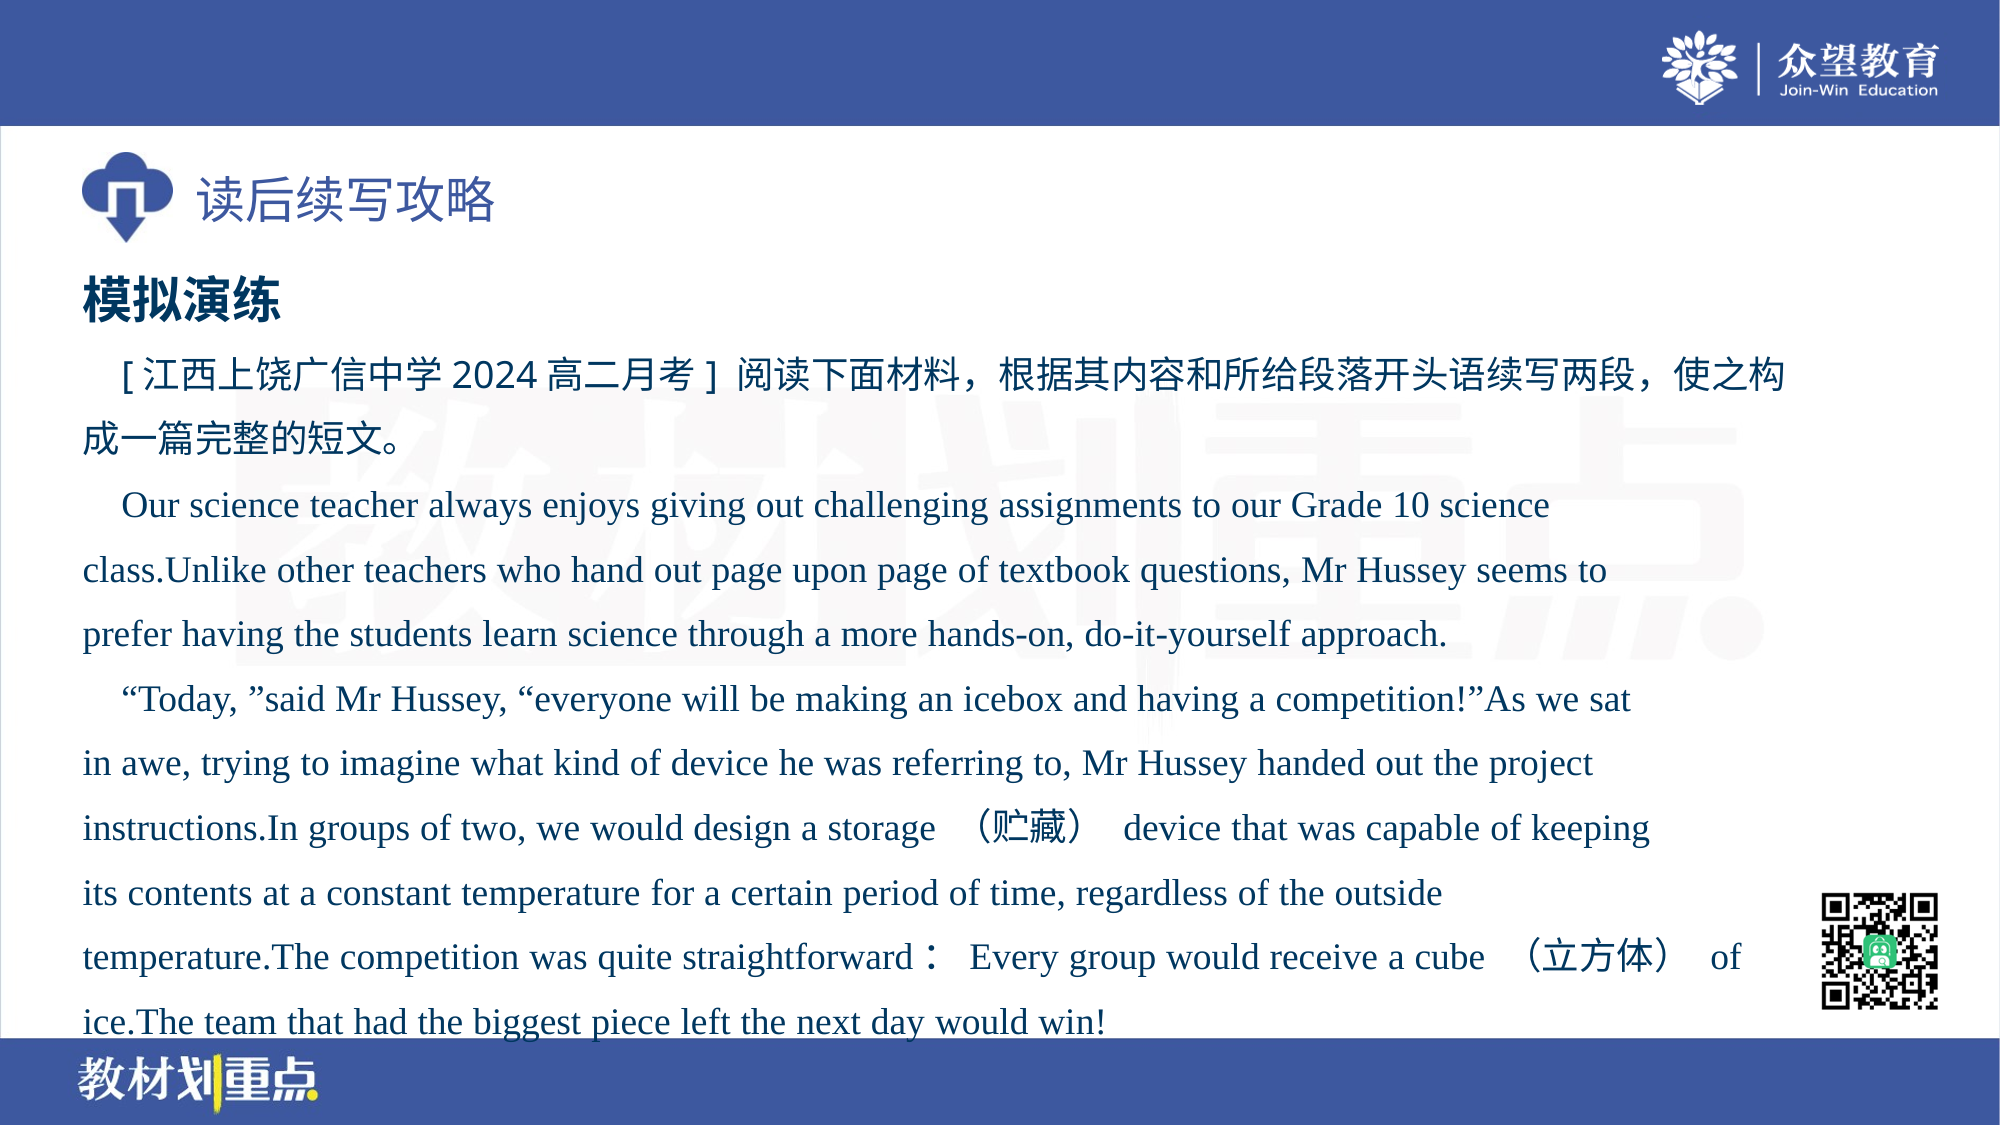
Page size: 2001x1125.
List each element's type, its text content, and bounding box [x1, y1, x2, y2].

picture [0, 0, 2000, 1125]
text_box 模拟演练 [82, 247, 1817, 324]
text_box [江西上饶广信中学2024高二月考] 阅读下面材料，根据其内容和所给段落开头语续写两段，使之构 成一篇完整的短文。 Our science teacher always enjoys giving out challenging assignments to our Grade 10 science class.Unlike other teachers who hand out page upon page of textbook questions, Mr Hussey seems to prefer having the students learn science through a more hands-on, do-it-yourself approach. “Today, ”said Mr Hussey, “everyone will be making an icebox and having a competition!”As we sat in awe, trying to imagine what kind of device he was referring to, Mr Hussey handed out the project instructions.In groups of two, we would design a storage （贮藏） device that was capable of keeping its contents at a constant temperature for a certain period of time, regardless of the outside temperature.The competition was quite straightforward：Every group would receive a cube （立方体） of ice.The team that had the biggest piece left the next day would win! [82, 331, 1817, 1042]
